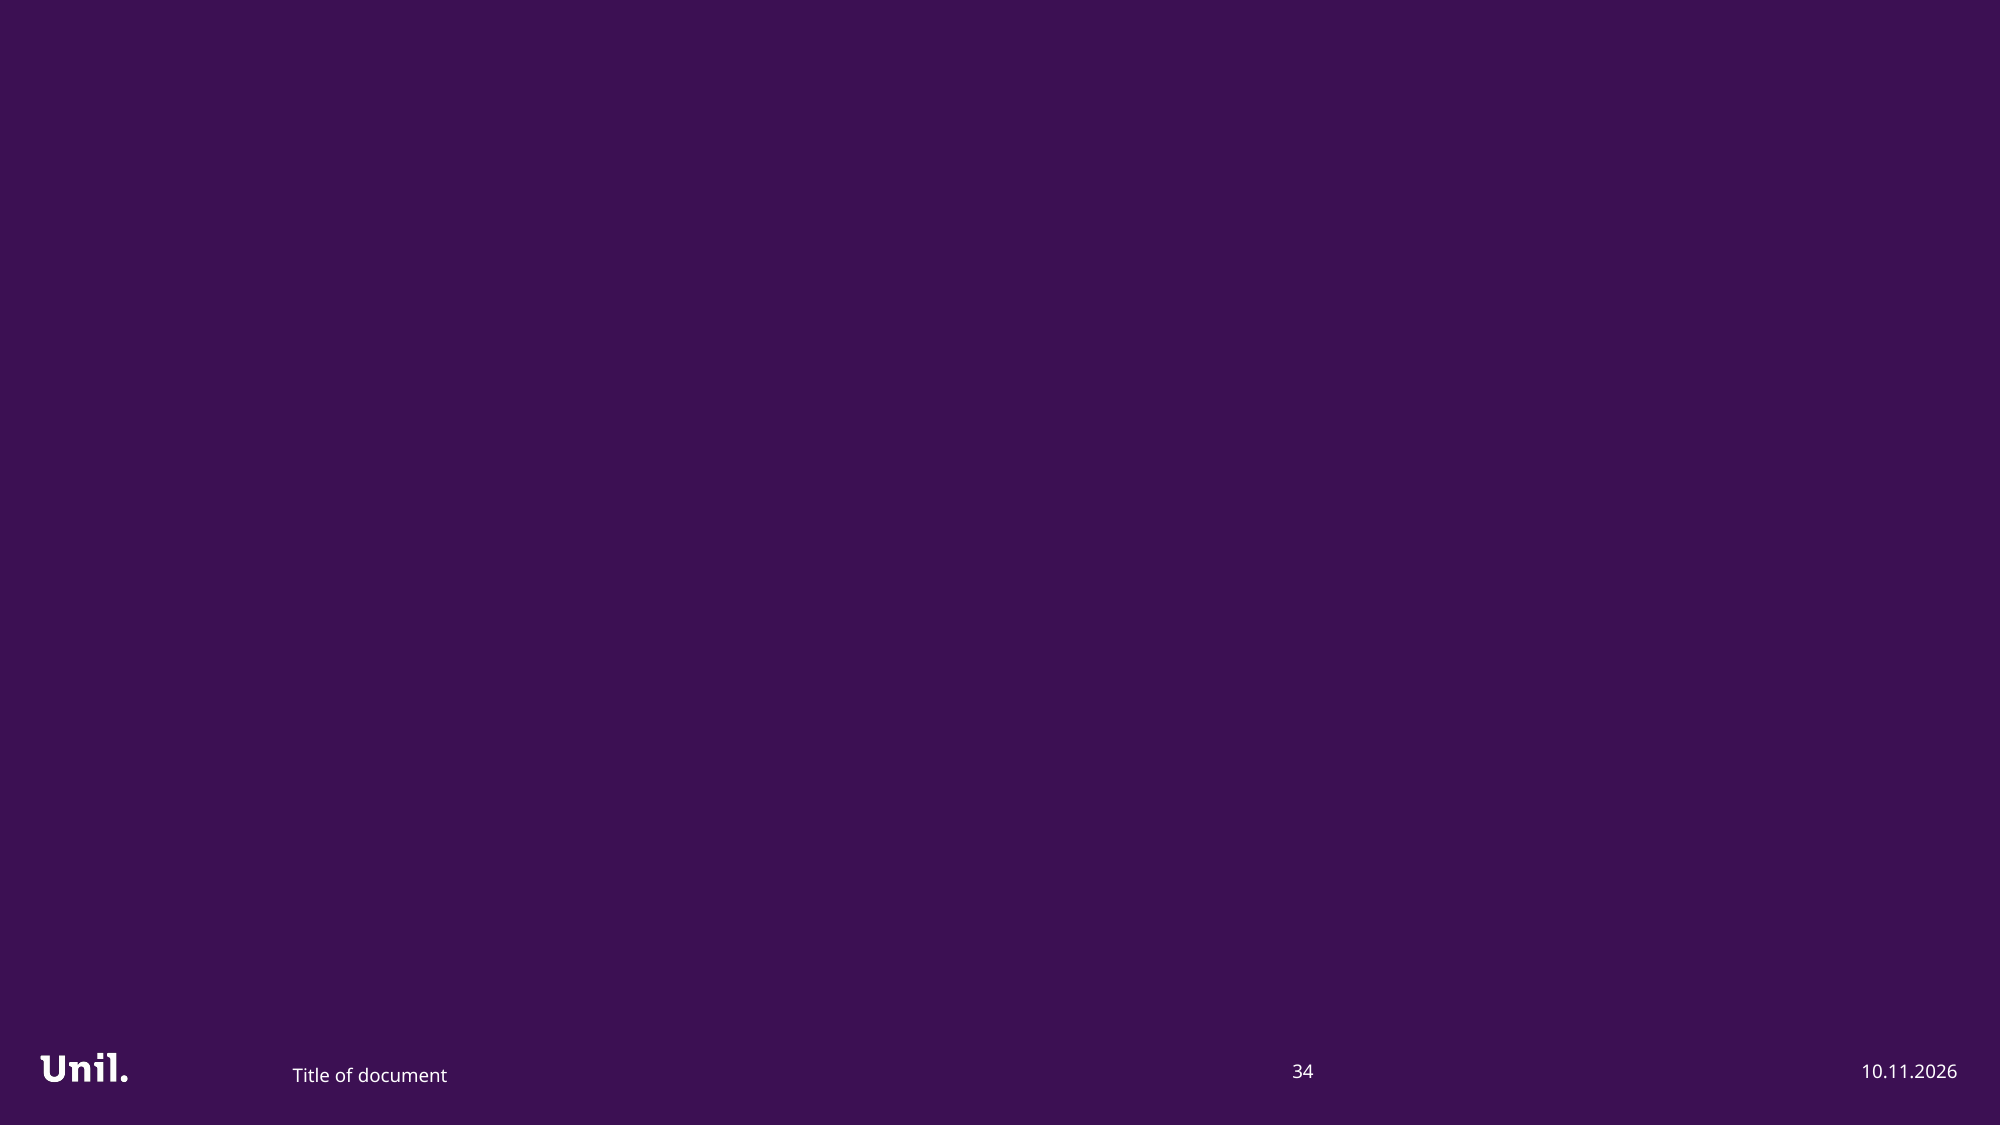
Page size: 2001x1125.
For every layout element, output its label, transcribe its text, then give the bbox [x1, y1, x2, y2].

picture [27, 1042, 141, 1095]
slide_number 34 [1250, 1037, 1355, 1086]
footer Title of document [292, 1011, 1048, 1087]
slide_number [1789, 1026, 1958, 1086]
